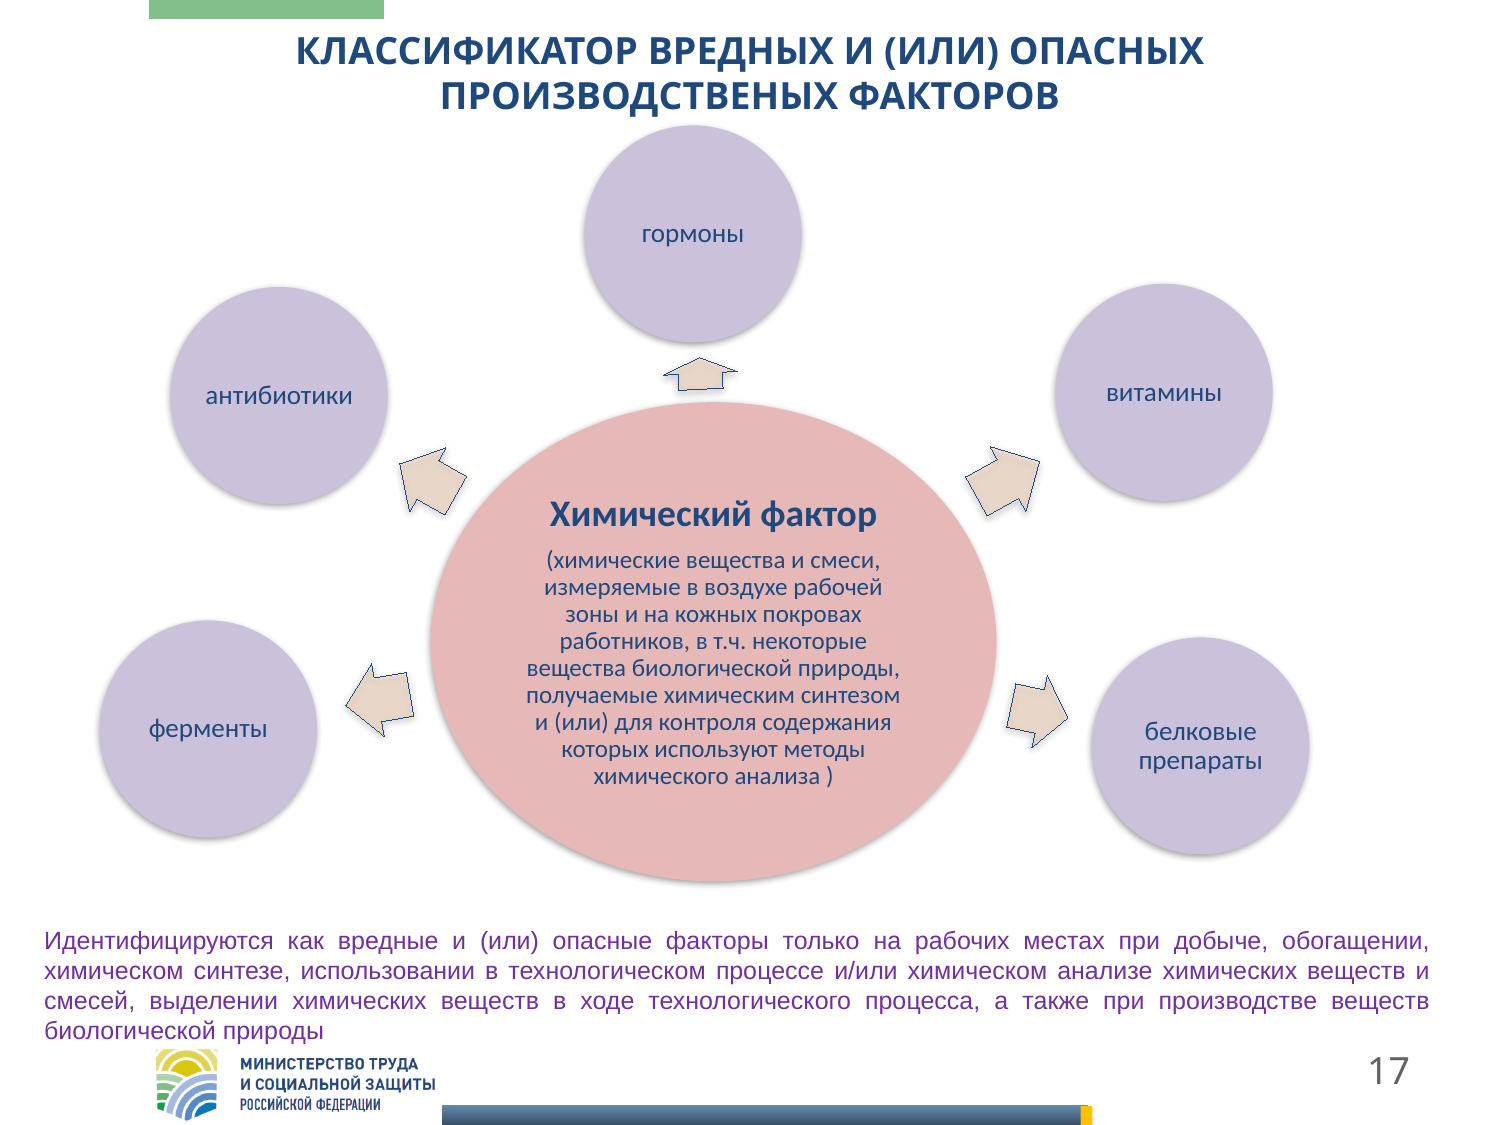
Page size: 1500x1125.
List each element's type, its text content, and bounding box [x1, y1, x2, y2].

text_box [41, 125, 1412, 894]
picture [147, 1043, 444, 1125]
text_box [448, 1105, 1079, 1125]
picture [149, 0, 385, 19]
text_box Идентифицируются как вредные и (или) опасные факторы только на рабочих местах при добыче, обогащении, химическом синтезе, использовании в технологическом процессе и/или химическом анализе химических веществ и смесей, выделении химических веществ в ходе технологического процесса, а также при производстве веществ биологической природы [29, 887, 1447, 1052]
title КЛАССИФИКАТОР ВРЕДНЫХ И (ИЛИ) ОПАСНЫХ ПРОИЗВОДСТВЕНЫХ ФАКТОРОВ [76, 6, 1424, 138]
slide_number 17 [1074, 1052, 1425, 1103]
text_box [1079, 1104, 1094, 1125]
